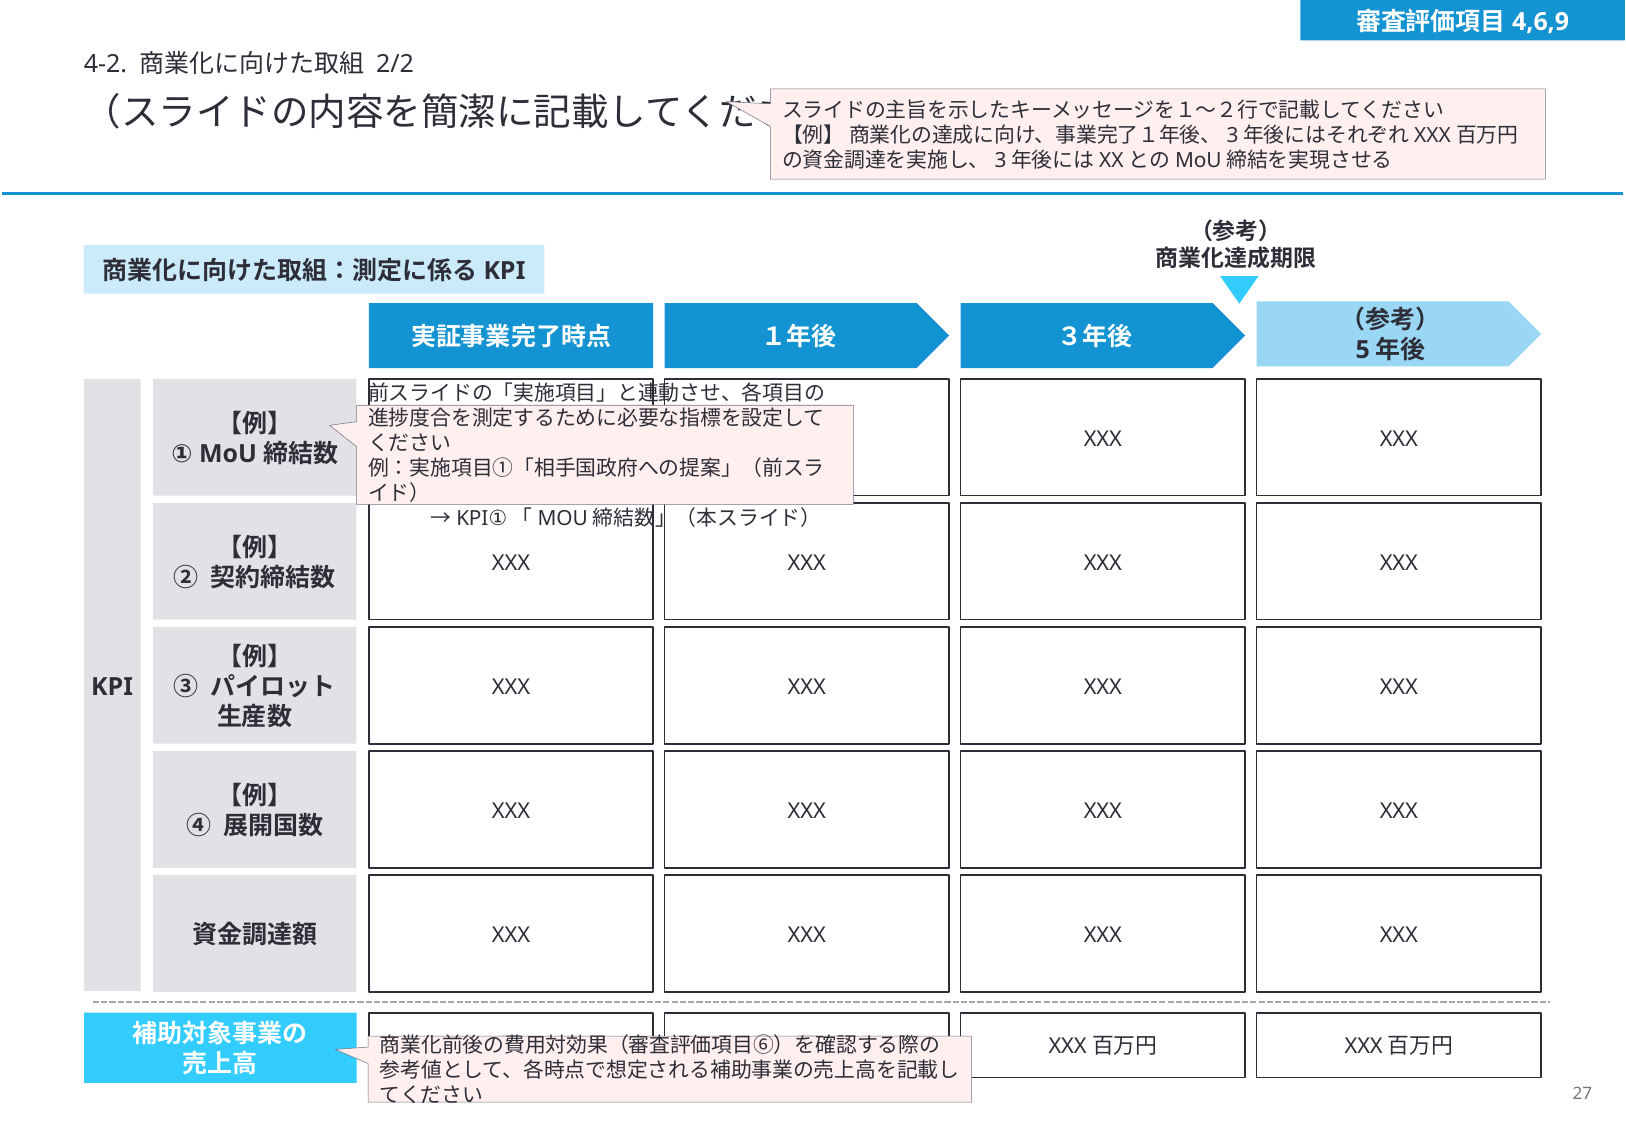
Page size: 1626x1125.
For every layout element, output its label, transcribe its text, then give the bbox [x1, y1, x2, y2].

text_box XXX [368, 506, 654, 621]
text_box XXX [664, 750, 950, 869]
text_box XXX [960, 750, 1246, 869]
list 4-2. 商業化に向けた取組 2/2 [84, 40, 1543, 82]
text_box スライドの主旨を示したキーメッセージを１～２行で記載してください 【例】 商業化の達成に向け、事業完了１年後、3年後にはそれぞれXXX百万円の資金調達を実施し、3年後にはXXとのMoU締結を実現させる [725, 87, 1547, 180]
text_box XXX [368, 874, 654, 993]
text_box XXX [960, 874, 1246, 993]
text_box XXX [664, 626, 950, 745]
text_box XXX [1256, 502, 1542, 621]
text_box XXX百万円 [368, 1012, 654, 1035]
text_box XXX百万円 [960, 1012, 1246, 1079]
text_box XXX百万円 [664, 1012, 950, 1035]
text_box ３年後 [959, 302, 1246, 369]
text_box XXX [664, 502, 950, 621]
text_box XXX百万円 [1256, 1012, 1542, 1079]
text_box XXX [960, 502, 1246, 621]
text_box [1219, 275, 1260, 305]
text_box 前スライドの「実施項目」と連動させ、各項目の進捗度合を測定するために必要な指標を設定してください 例：実施項目①「相手国政府への提案」（前スライド） →KPI①「MOU締結数」（本スライド） [328, 404, 855, 506]
text_box XXX [960, 378, 1246, 497]
text_box XXX [1256, 378, 1542, 497]
text_box XXX [1256, 874, 1542, 993]
text_box （参考） 商業化達成期限 [1112, 216, 1360, 244]
text_box 【例】 ③ パイロット 生産数 [152, 626, 357, 745]
text_box 補助対象事業の 売上高 [83, 1012, 357, 1084]
text_box XXX [368, 378, 654, 404]
text_box XXX [368, 626, 654, 745]
text_box XXX [960, 626, 1246, 745]
text_box XXX [1256, 750, 1542, 869]
text_box XXX [664, 874, 950, 993]
text_box 【例】 ④ 展開国数 [152, 750, 357, 869]
text_box XXX [368, 750, 654, 869]
text_box 商業化に向けた取組：測定に係るKPI [83, 244, 545, 294]
text_box １年後 [663, 302, 950, 369]
text_box 資金調達額 [152, 874, 357, 993]
list （スライドの内容を簡潔に記載してください） [84, 83, 1543, 183]
text_box XXX [1256, 626, 1542, 745]
text_box 商業化前後の費用対効果（審査評価項目⑥）を確認する際の参考値として、各時点で想定される補助事業の売上高を記載してください [334, 1035, 973, 1103]
text_box 審査評価項目4,6,9 [1299, 0, 1625, 41]
text_box 【例】 ② 契約締結数 [152, 502, 357, 621]
text_box 【例】 ① MoU締結数 [152, 378, 357, 497]
text_box XXX [664, 378, 950, 497]
text_box （参考） 5年後 [1255, 300, 1542, 368]
text_box KPI [83, 378, 141, 992]
text_box 実証事業完了時点 [368, 302, 654, 369]
